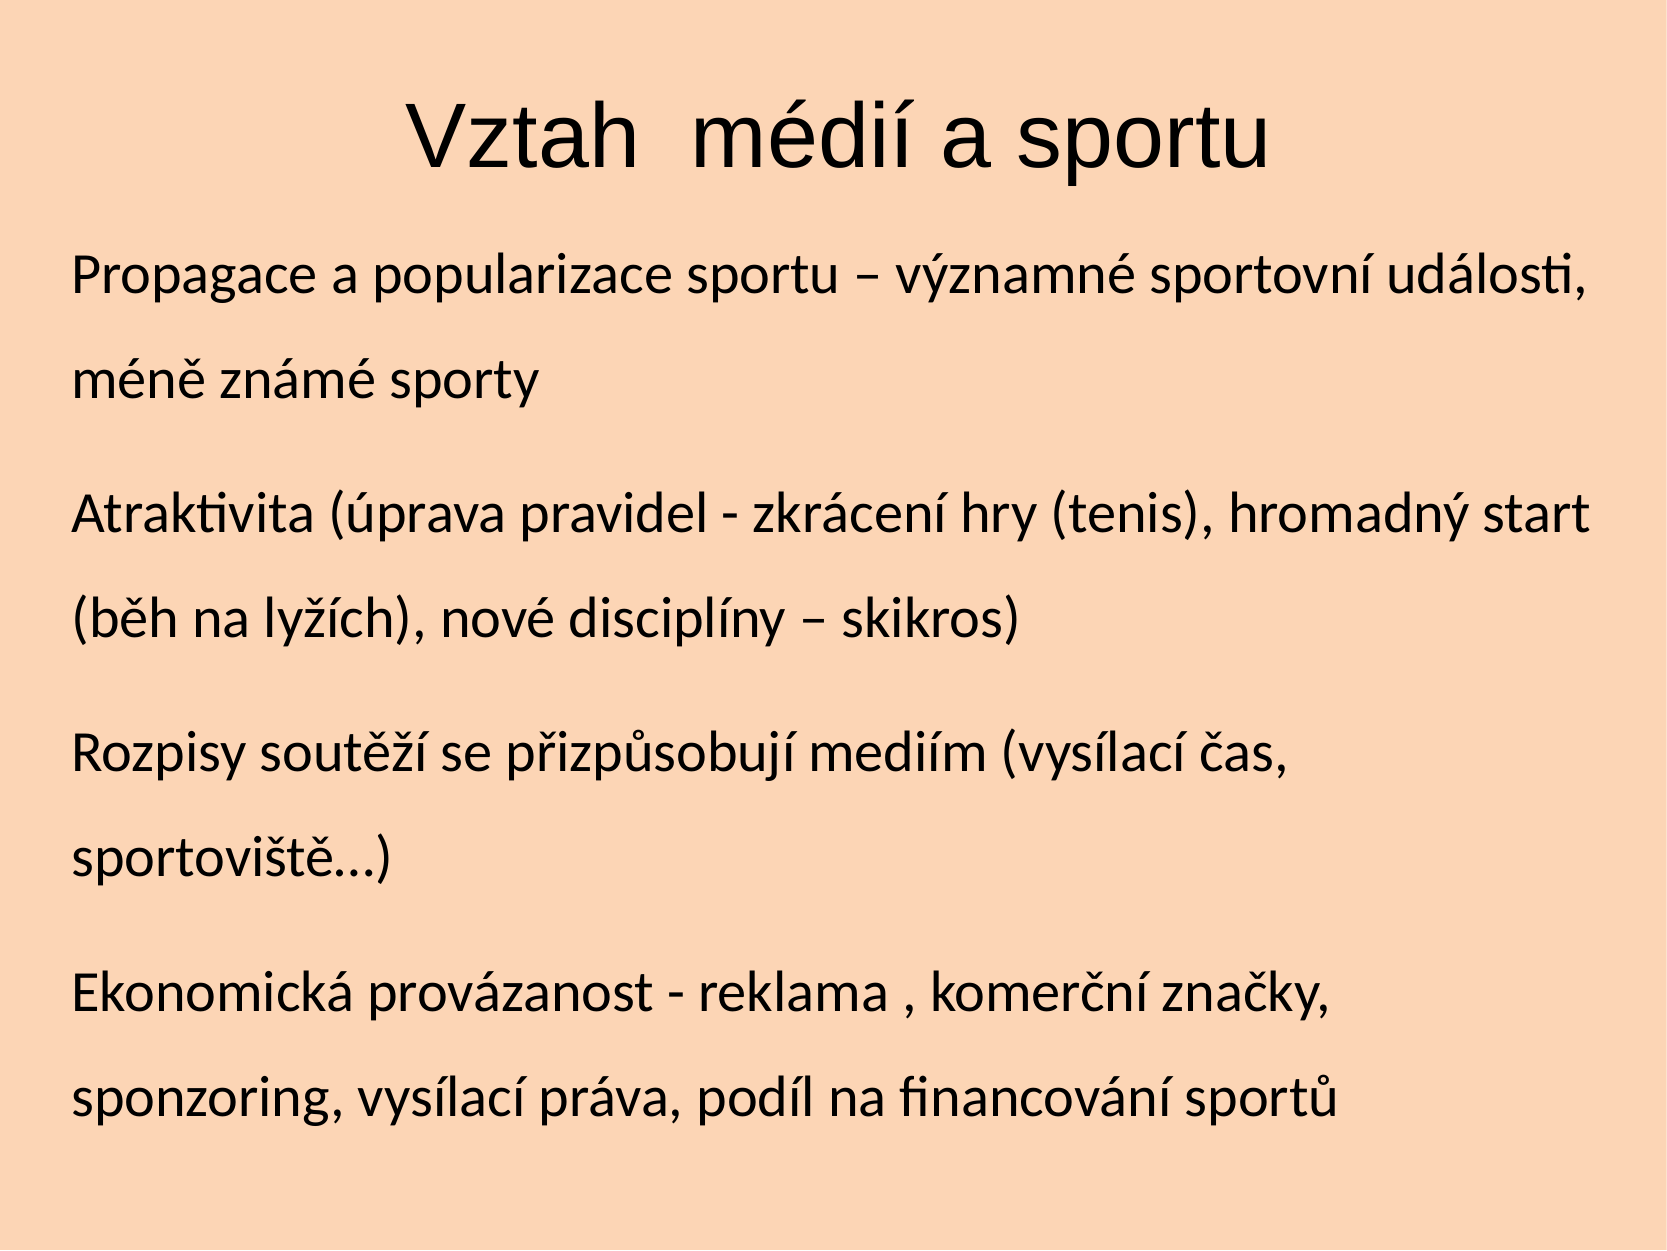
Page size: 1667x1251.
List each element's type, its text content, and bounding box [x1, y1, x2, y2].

title Vztah médií a sportu [41, 49, 1637, 212]
list Propagace a popularizace sportu – významné sportovní události, méně známé sporty Atraktivita (úprava pravidel - zkrácení hry (tenis), hromadný start (běh na lyžích), nové disciplíny – skikros) Rozpisy soutěží se přizpůsobují mediím (vysílací čas, sportoviště…) Ekonomická provázanost - reklama , komerční značky, sponzoring, vysílací práva, podíl na financování sportů [53, 199, 1602, 1228]
